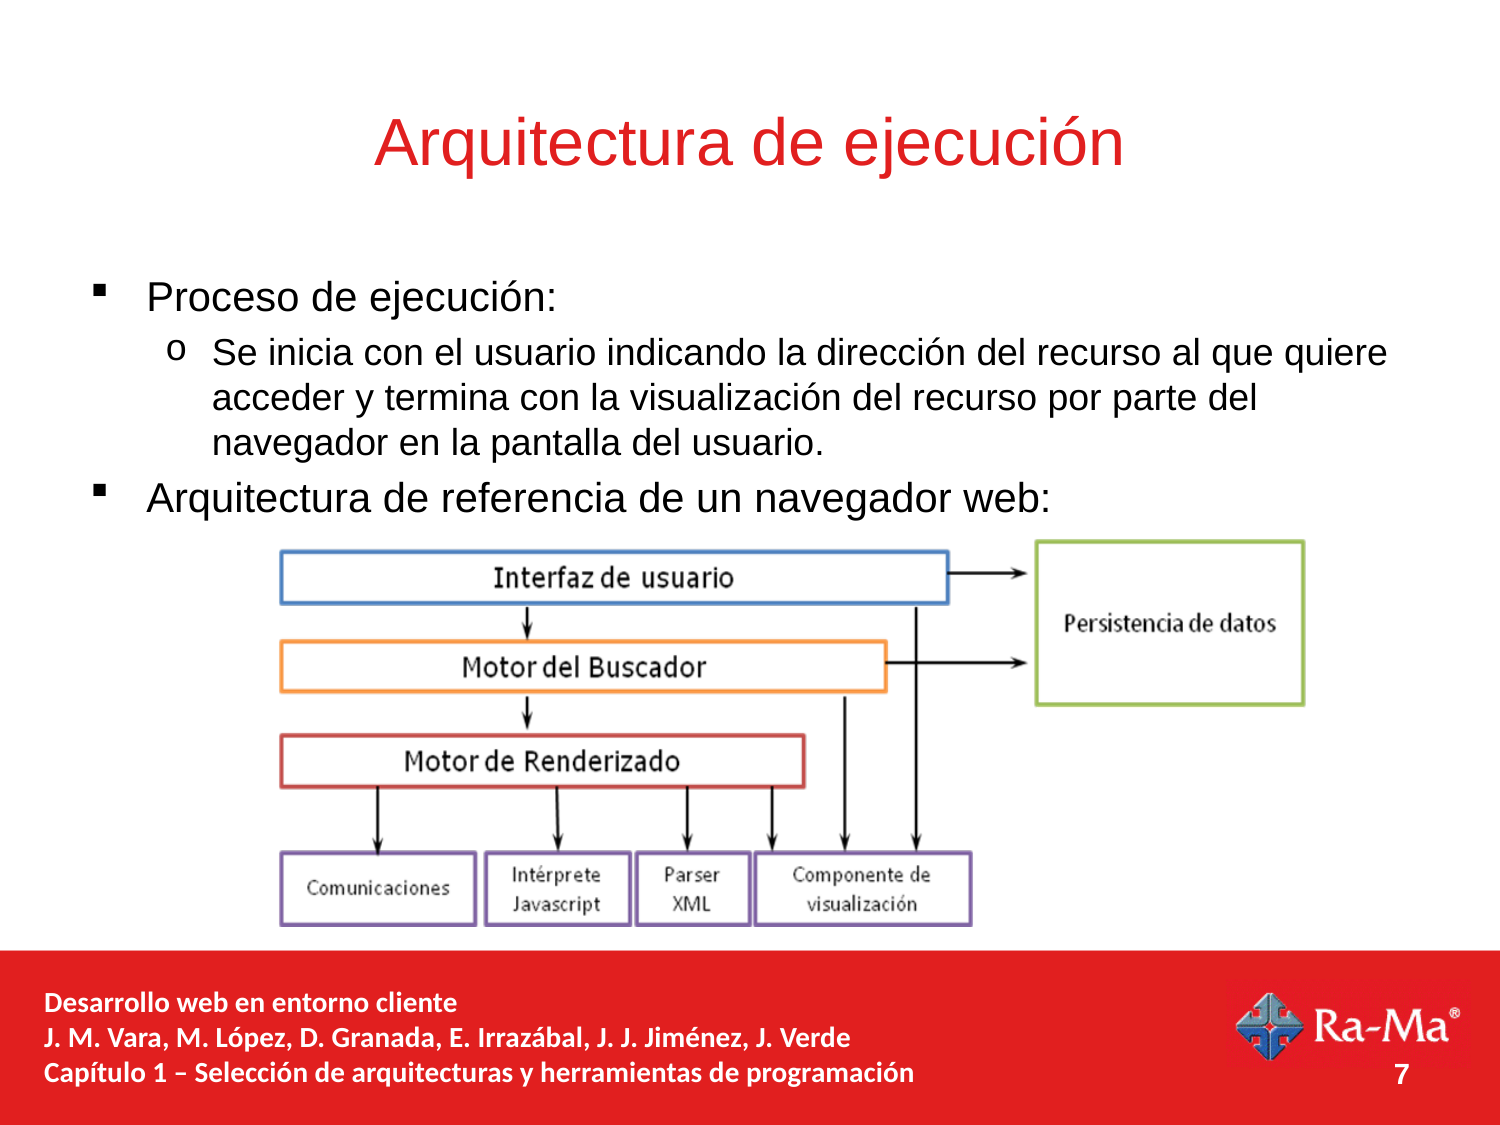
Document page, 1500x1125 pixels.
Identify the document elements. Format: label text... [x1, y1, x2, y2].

list Proceso de ejecución: Se inicia con el usuario indicando la dirección del recurso al que quiere acceder y termina con la visualización del recurso por parte del navegador en la pantalla del usuario. Arquitectura de referencia de un navegador web: [75, 262, 1425, 929]
picture [0, 0, 1500, 1125]
footer Desarrollo web en entorno cliente J. M. Vara, M. López, D. Granada, E. Irrazábal, J. J. Jiménez, J. Verde Capítulo 1 – Selección de arquitecturas y herramientas de programación [29, 975, 1058, 1094]
slide_number 7 [1074, 1042, 1425, 1103]
title Arquitectura de ejecución [75, 45, 1425, 233]
